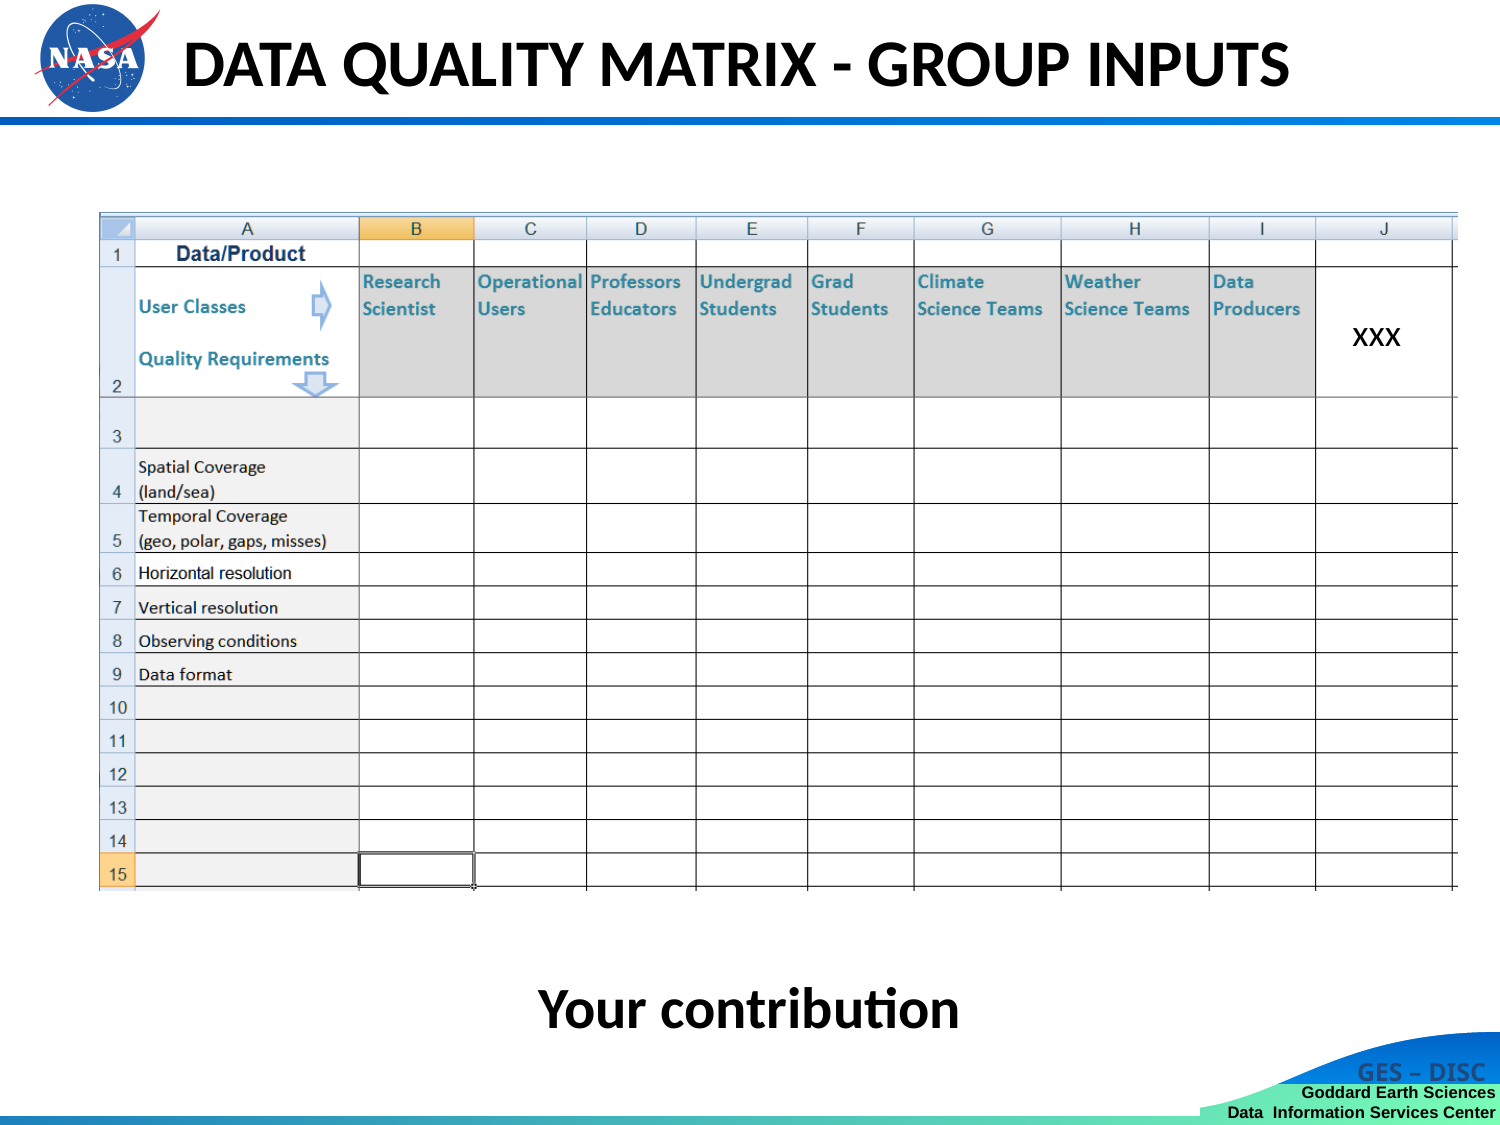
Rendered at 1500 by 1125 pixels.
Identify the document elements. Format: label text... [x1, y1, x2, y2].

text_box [99, 212, 1458, 891]
picture [33, 3, 161, 113]
title Data Quality Matrix - group inputs [168, 12, 1500, 125]
text_box Your contribution [0, 962, 1500, 1048]
